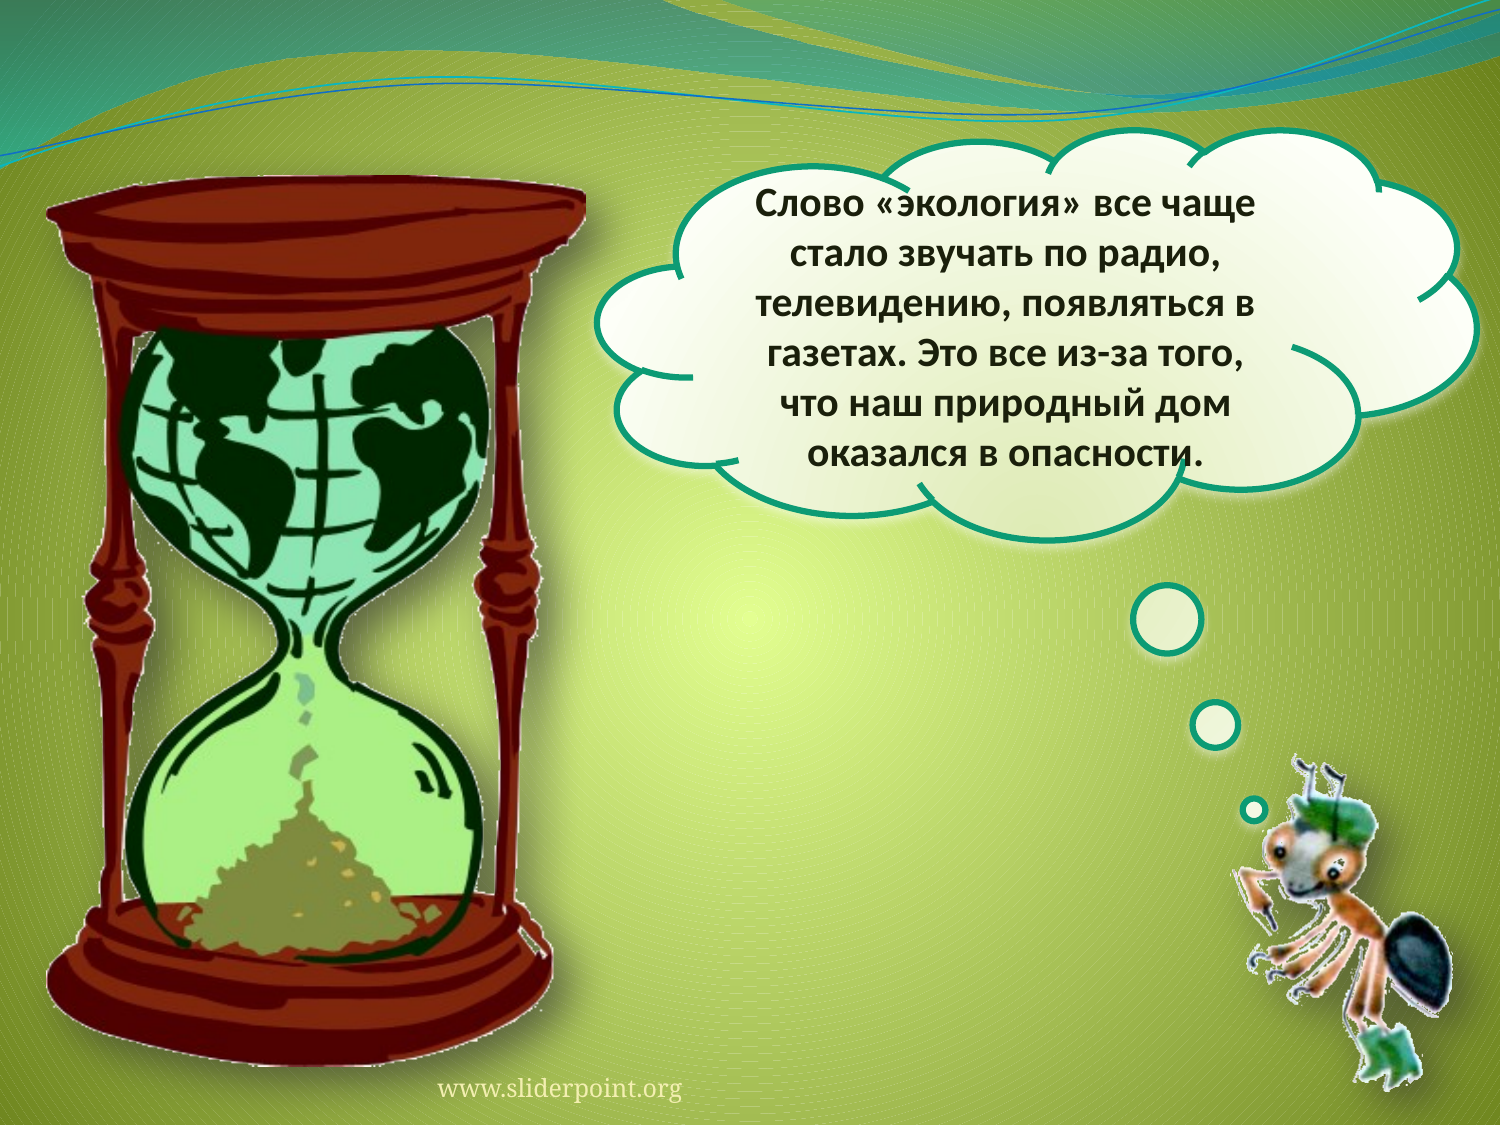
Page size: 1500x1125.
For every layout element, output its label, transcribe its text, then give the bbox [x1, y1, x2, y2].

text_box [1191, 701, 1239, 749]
text_box Слово «экология» все чаще стало звучать по радио, телевидению, появляться в газетах. Это все из-за того, что наш природный дом оказался в опасности. [1132, 584, 1203, 655]
footer www.sliderpoint.org [437, 1042, 988, 1103]
picture [46, 175, 587, 1067]
picture [1230, 749, 1462, 1102]
text_box Слово «экология» все чаще стало звучать по радио, телевидению, появляться в газетах. Это все из-за того, что наш природный дом оказался в опасности. [636, 129, 1478, 542]
